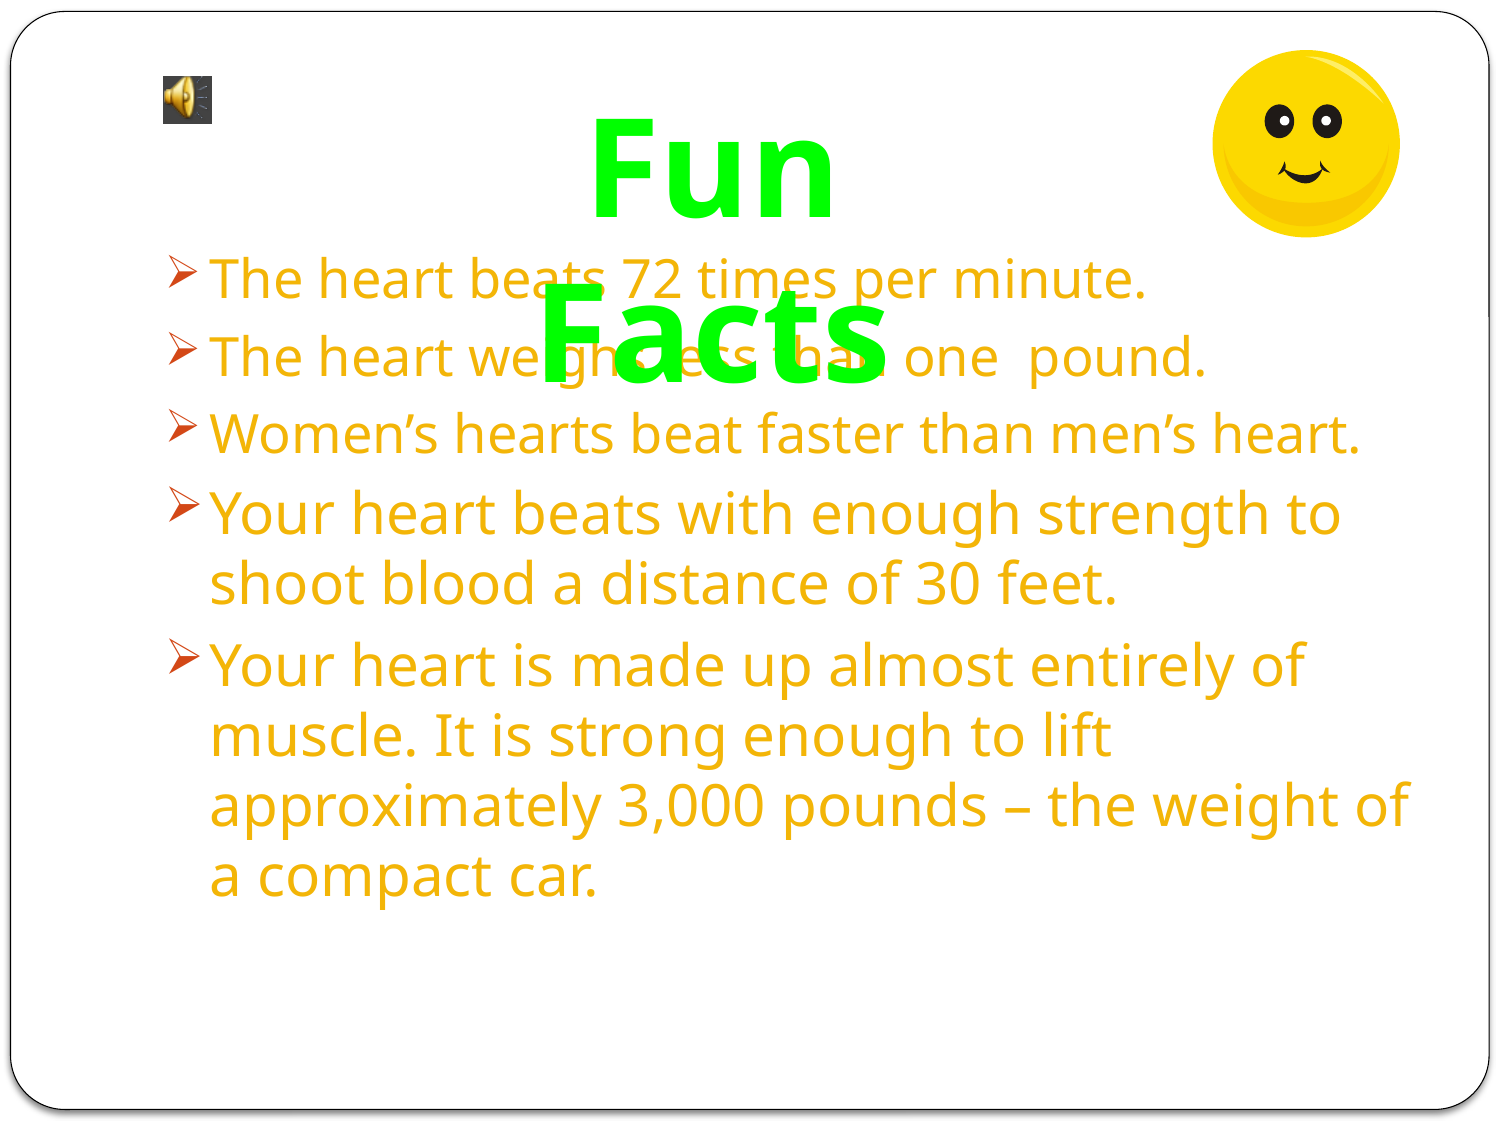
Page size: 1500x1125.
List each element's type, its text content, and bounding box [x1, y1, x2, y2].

list The heart beats 72 times per minute. The heart weighs less than one pound. Women’s hearts beat faster than men’s heart. Your heart beats with enough strength to shoot blood a distance of 30 feet. Your heart is made up almost entirely of muscle. It is strong enough to lift approximately 3,000 pounds – the weight of a compact car. [150, 237, 1425, 988]
text_box Fun Facts [425, 0, 1000, 418]
picture [1212, 49, 1401, 238]
picture [162, 74, 213, 126]
